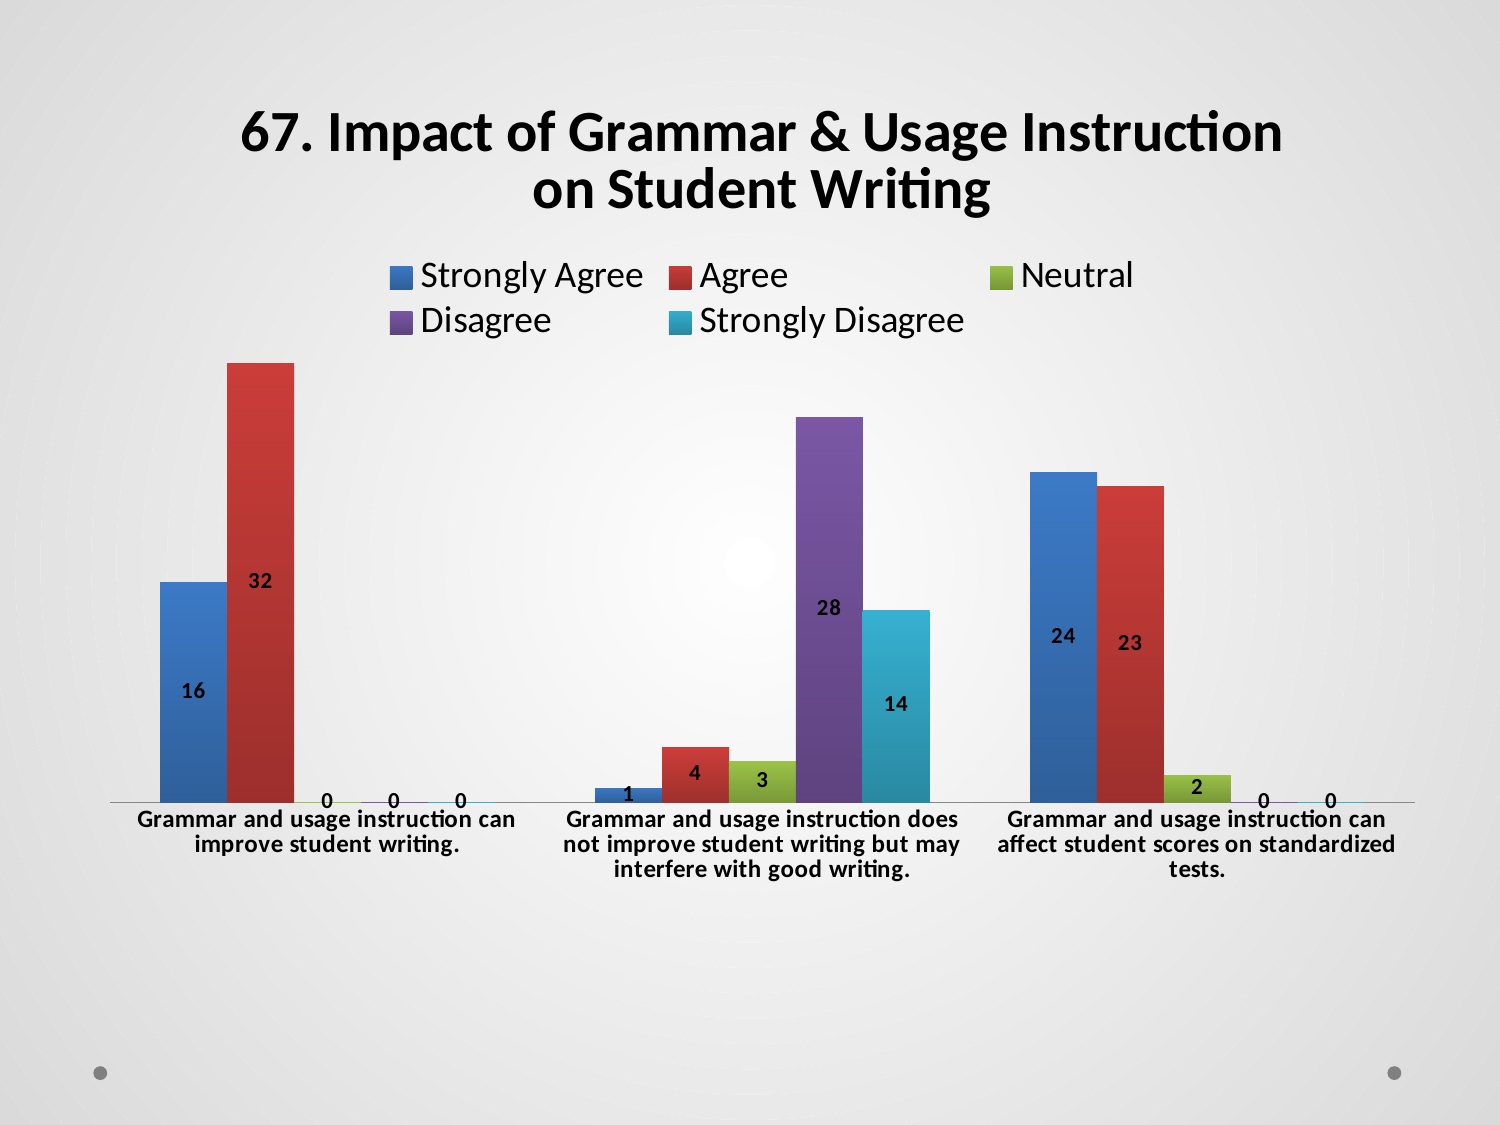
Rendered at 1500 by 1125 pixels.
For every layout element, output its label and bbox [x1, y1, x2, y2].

chart [74, 62, 1451, 1038]
